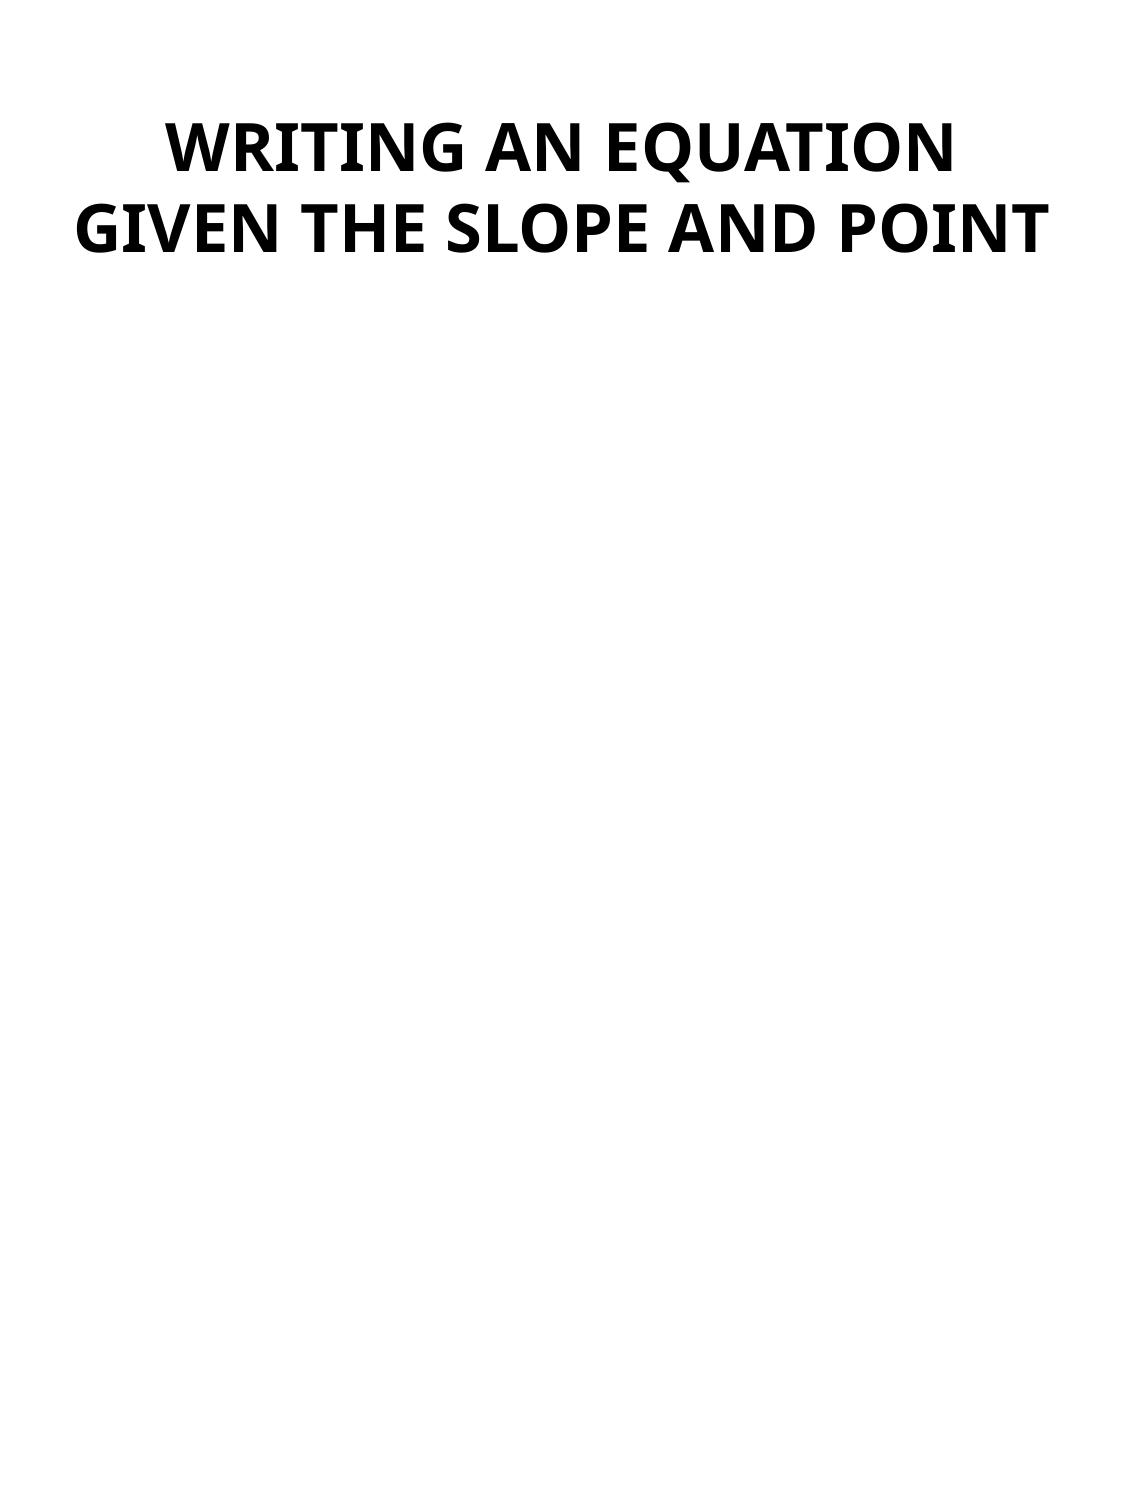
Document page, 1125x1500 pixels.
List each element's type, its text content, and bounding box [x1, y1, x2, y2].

title WRITING AN EQUATION GIVEN THE SLOPE AND POINT [56, 60, 1069, 310]
